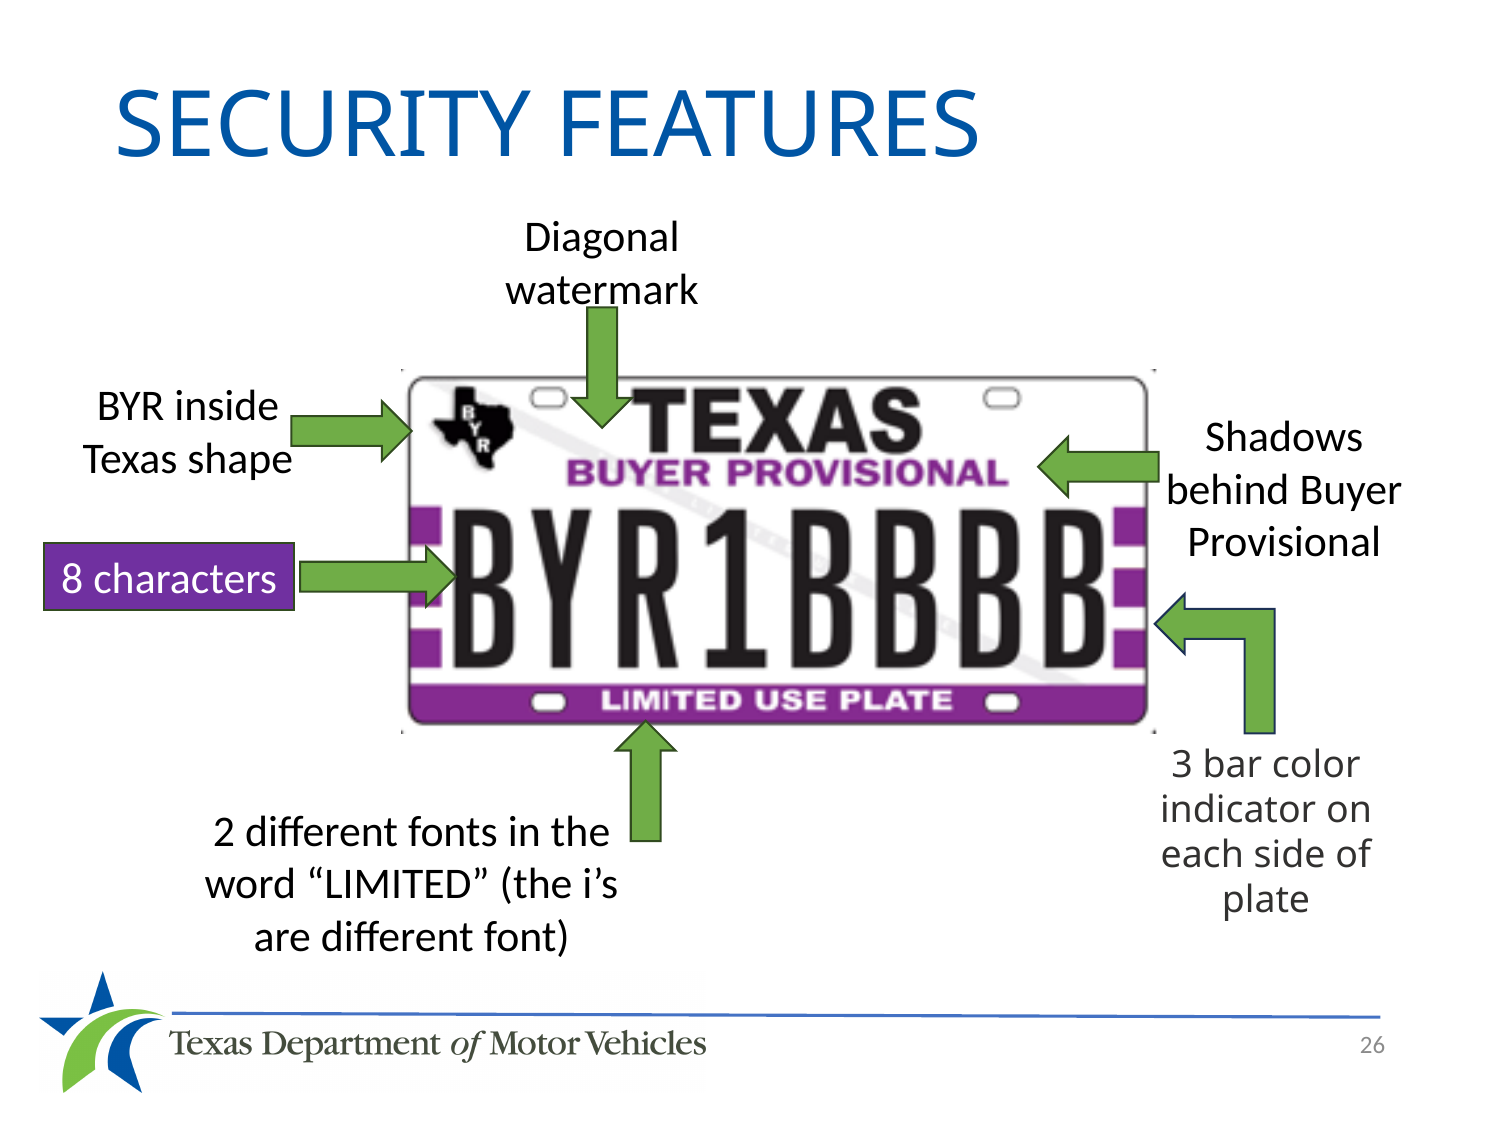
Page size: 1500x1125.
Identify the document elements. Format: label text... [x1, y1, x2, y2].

title SECURITY FEATURES [103, 59, 1397, 278]
slide_number 26 [1059, 1013, 1397, 1074]
text_box [613, 734, 679, 843]
text_box BYR inside Texas shape [57, 369, 319, 490]
text_box [586, 321, 619, 369]
text_box 8 characters [43, 542, 295, 611]
picture [39, 971, 706, 1093]
picture [401, 369, 1162, 734]
text_box [319, 398, 401, 464]
text_box [1162, 591, 1276, 735]
text_box 3 bar color indicator on each side of plate [1135, 733, 1397, 928]
text_box 2 different fonts in the word “LIMITED” (the i’s are different font) [167, 794, 657, 968]
text_box Diagonal watermark [471, 200, 733, 321]
text_box Shadows behind Buyer Provisional [1162, 400, 1443, 573]
text_box [299, 560, 401, 593]
